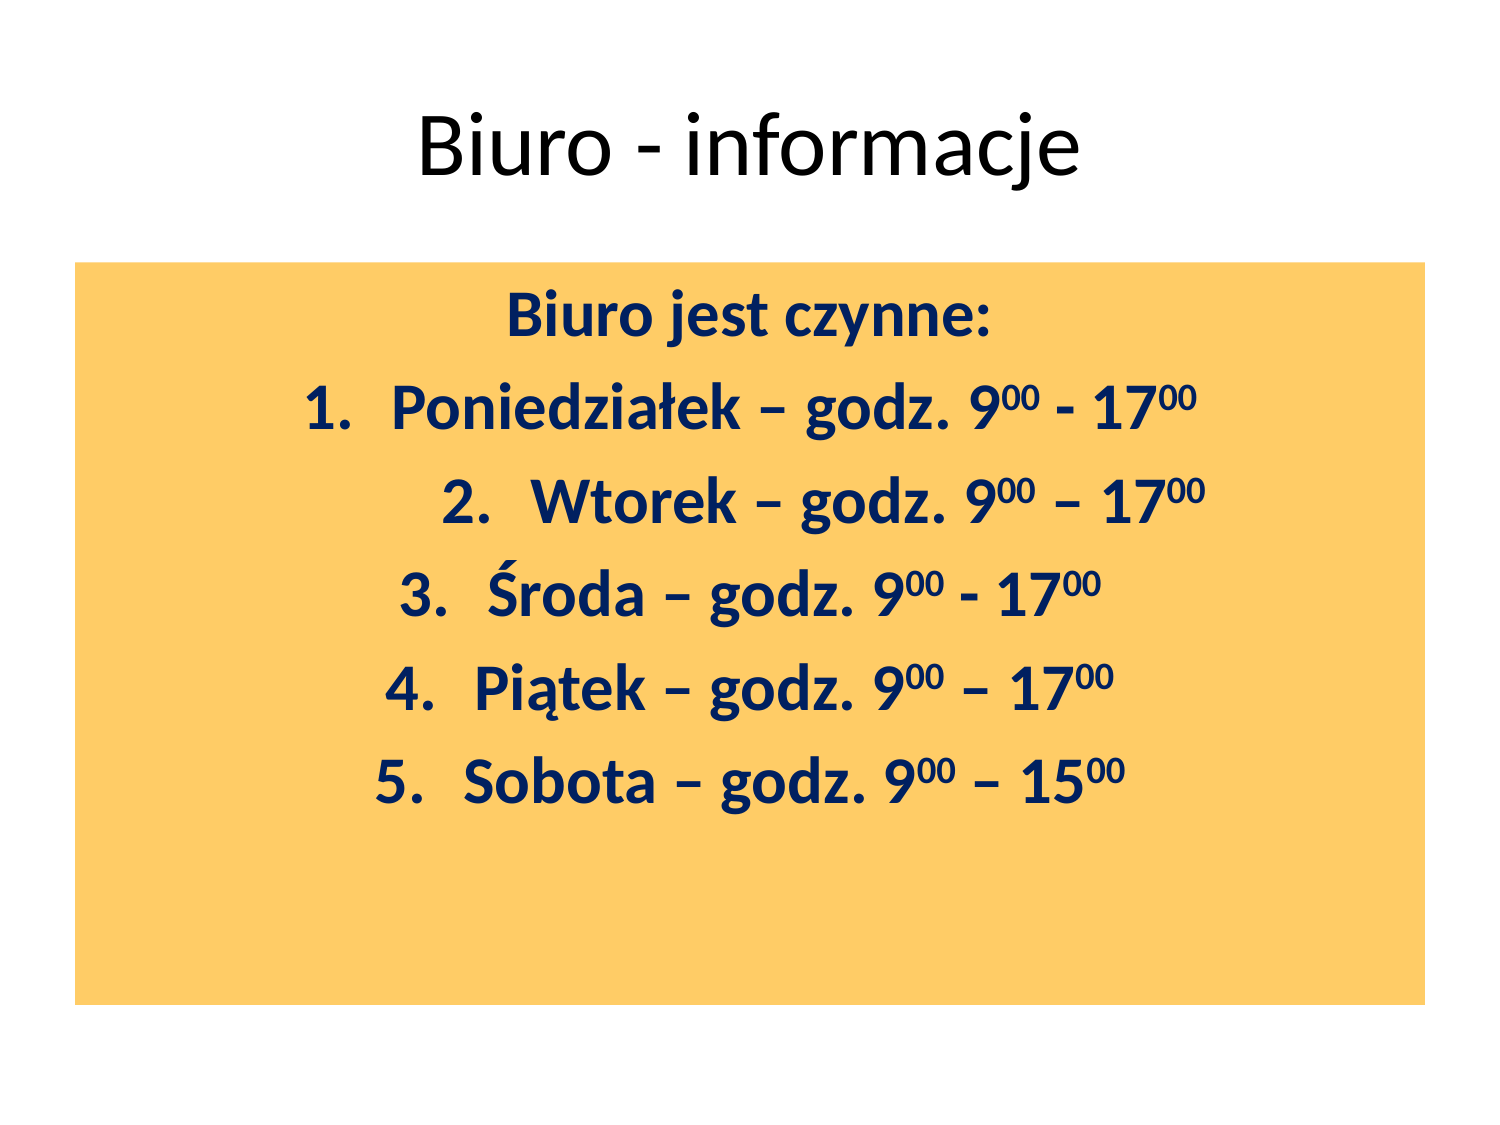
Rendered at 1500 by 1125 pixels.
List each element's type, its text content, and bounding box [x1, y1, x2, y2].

list Biuro jest czynne: Poniedziałek – godz. 900 - 1700 Wtorek – godz. 900 – 1700 Środa – godz. 900 - 1700 Piątek – godz. 900 – 1700 Sobota – godz. 900 – 1500 [75, 262, 1425, 1005]
title Biuro - informacje [75, 45, 1425, 233]
